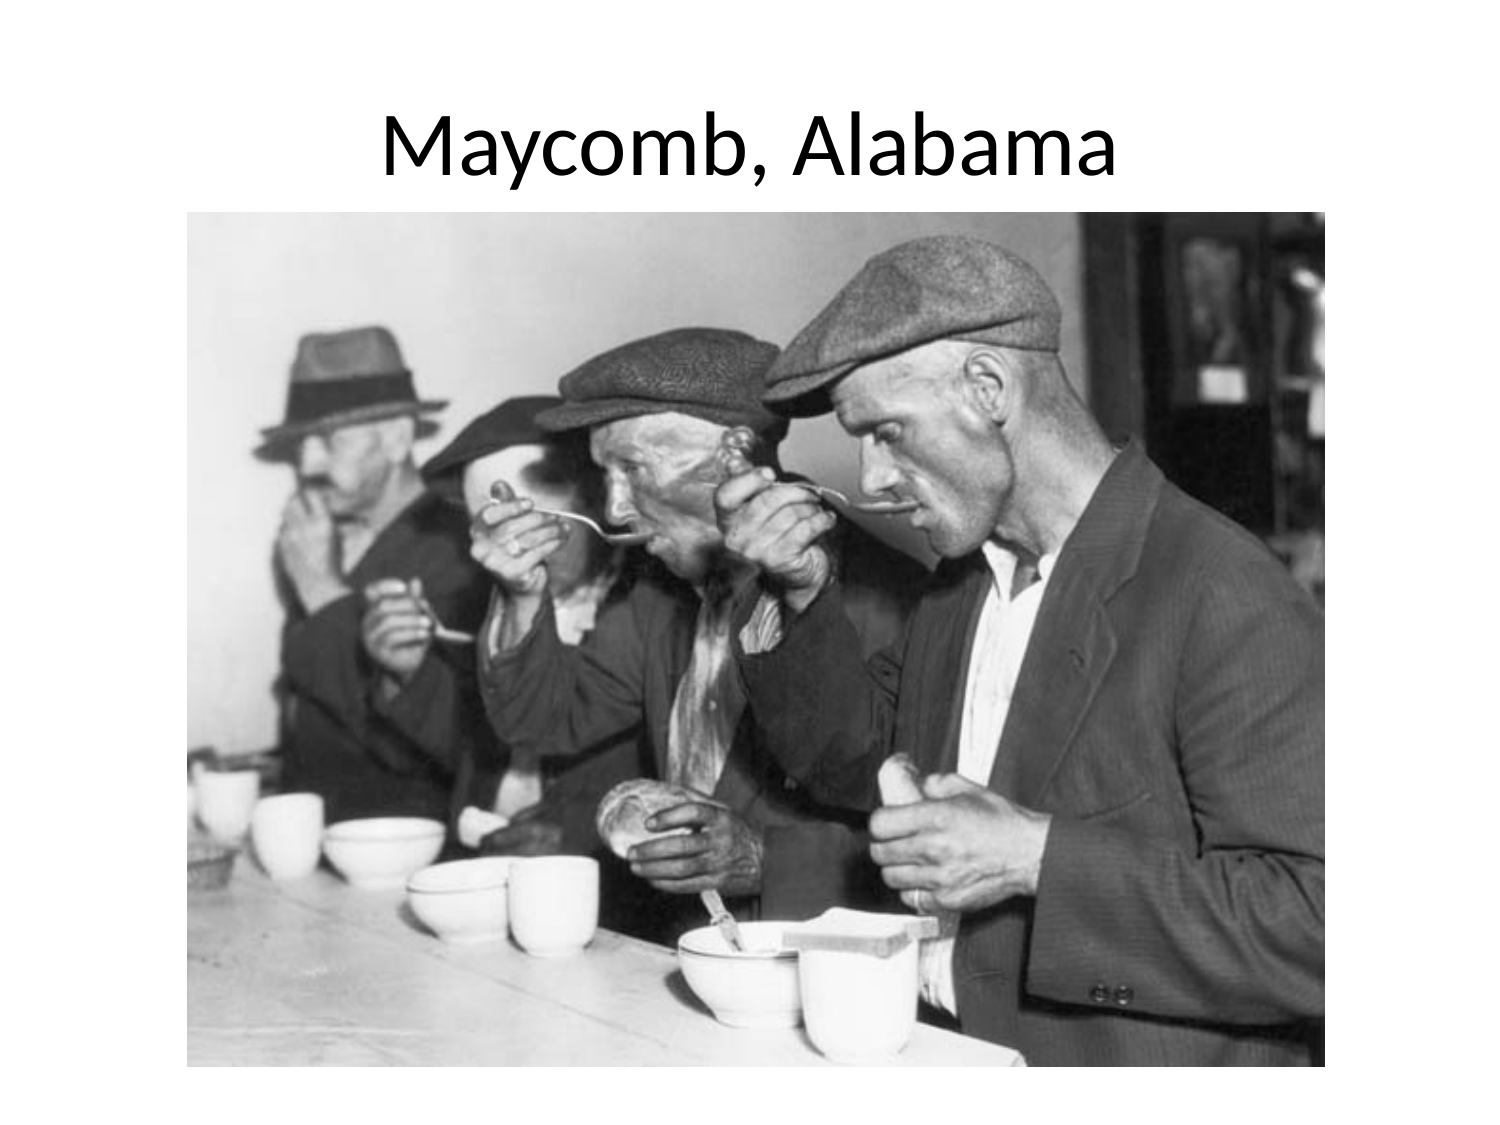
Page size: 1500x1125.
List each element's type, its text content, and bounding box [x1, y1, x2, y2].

picture [187, 211, 1326, 1067]
title Maycomb, Alabama [75, 45, 1425, 233]
